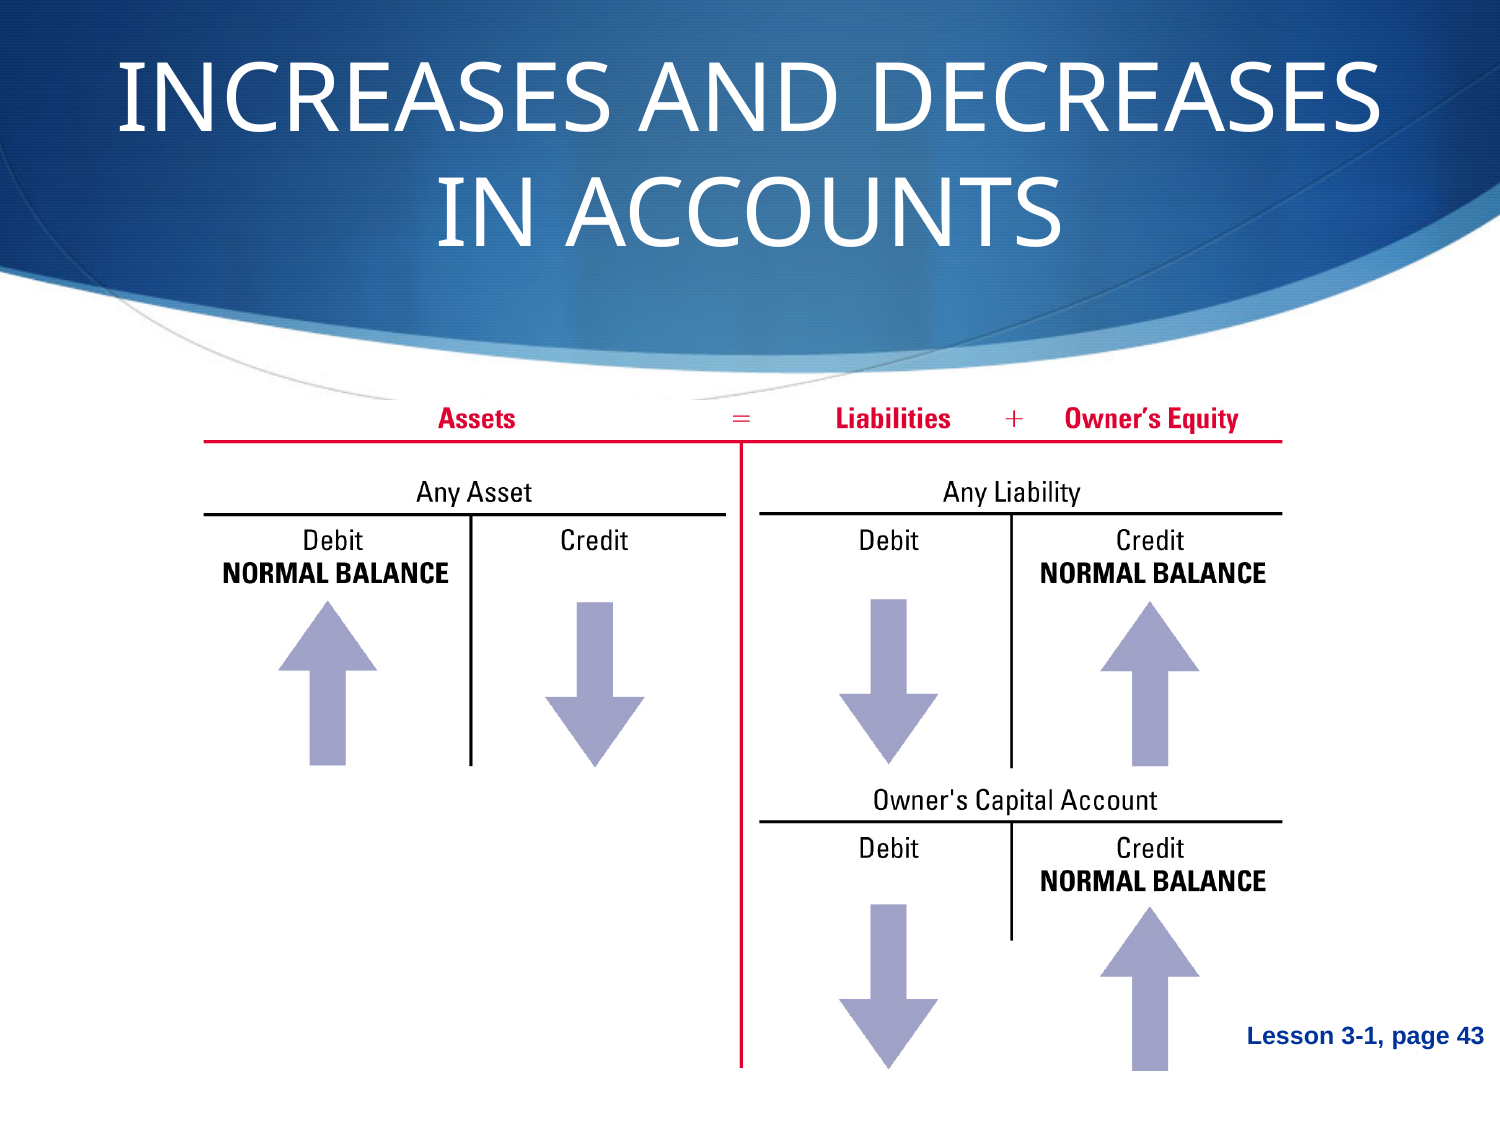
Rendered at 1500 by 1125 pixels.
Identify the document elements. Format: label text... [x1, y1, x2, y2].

title INCREASES AND DECREASES IN ACCOUNTS [75, 56, 1425, 245]
picture [0, 0, 1500, 1125]
text_box Lesson 3-1, page 43 [1298, 1012, 1500, 1058]
